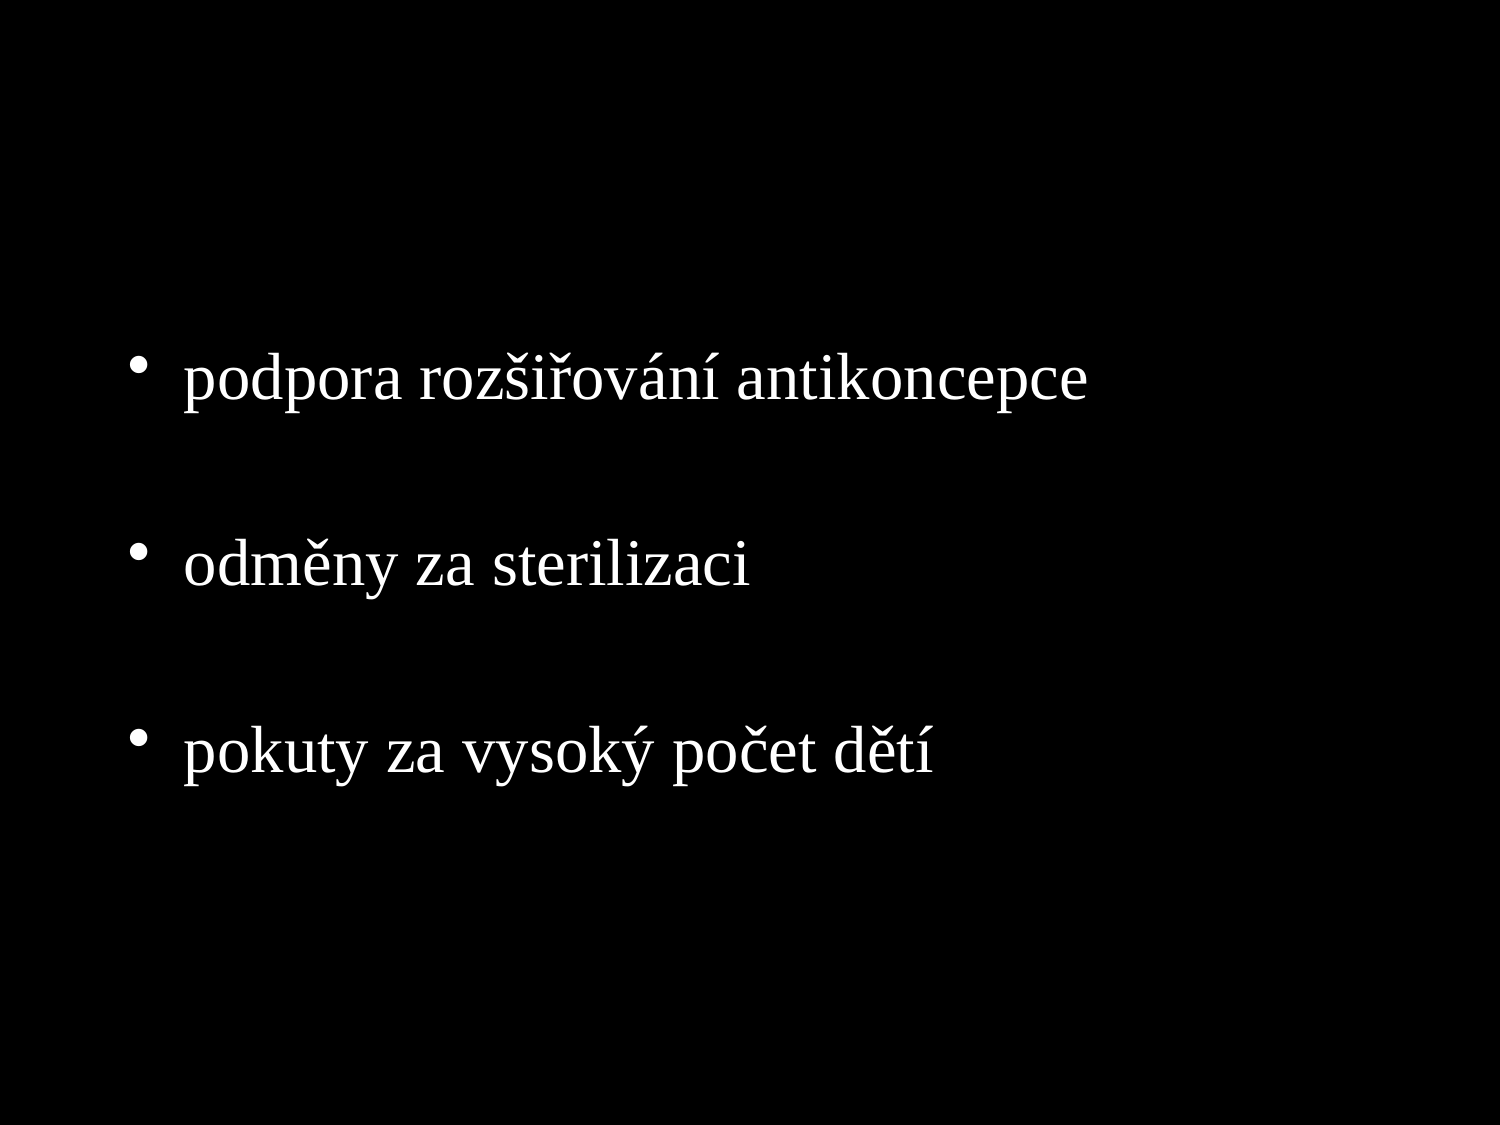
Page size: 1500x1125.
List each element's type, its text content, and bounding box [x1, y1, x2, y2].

list podpora rozšiřování antikoncepce odměny za sterilizaci pokuty za vysoký počet dětí [112, 324, 1388, 1001]
